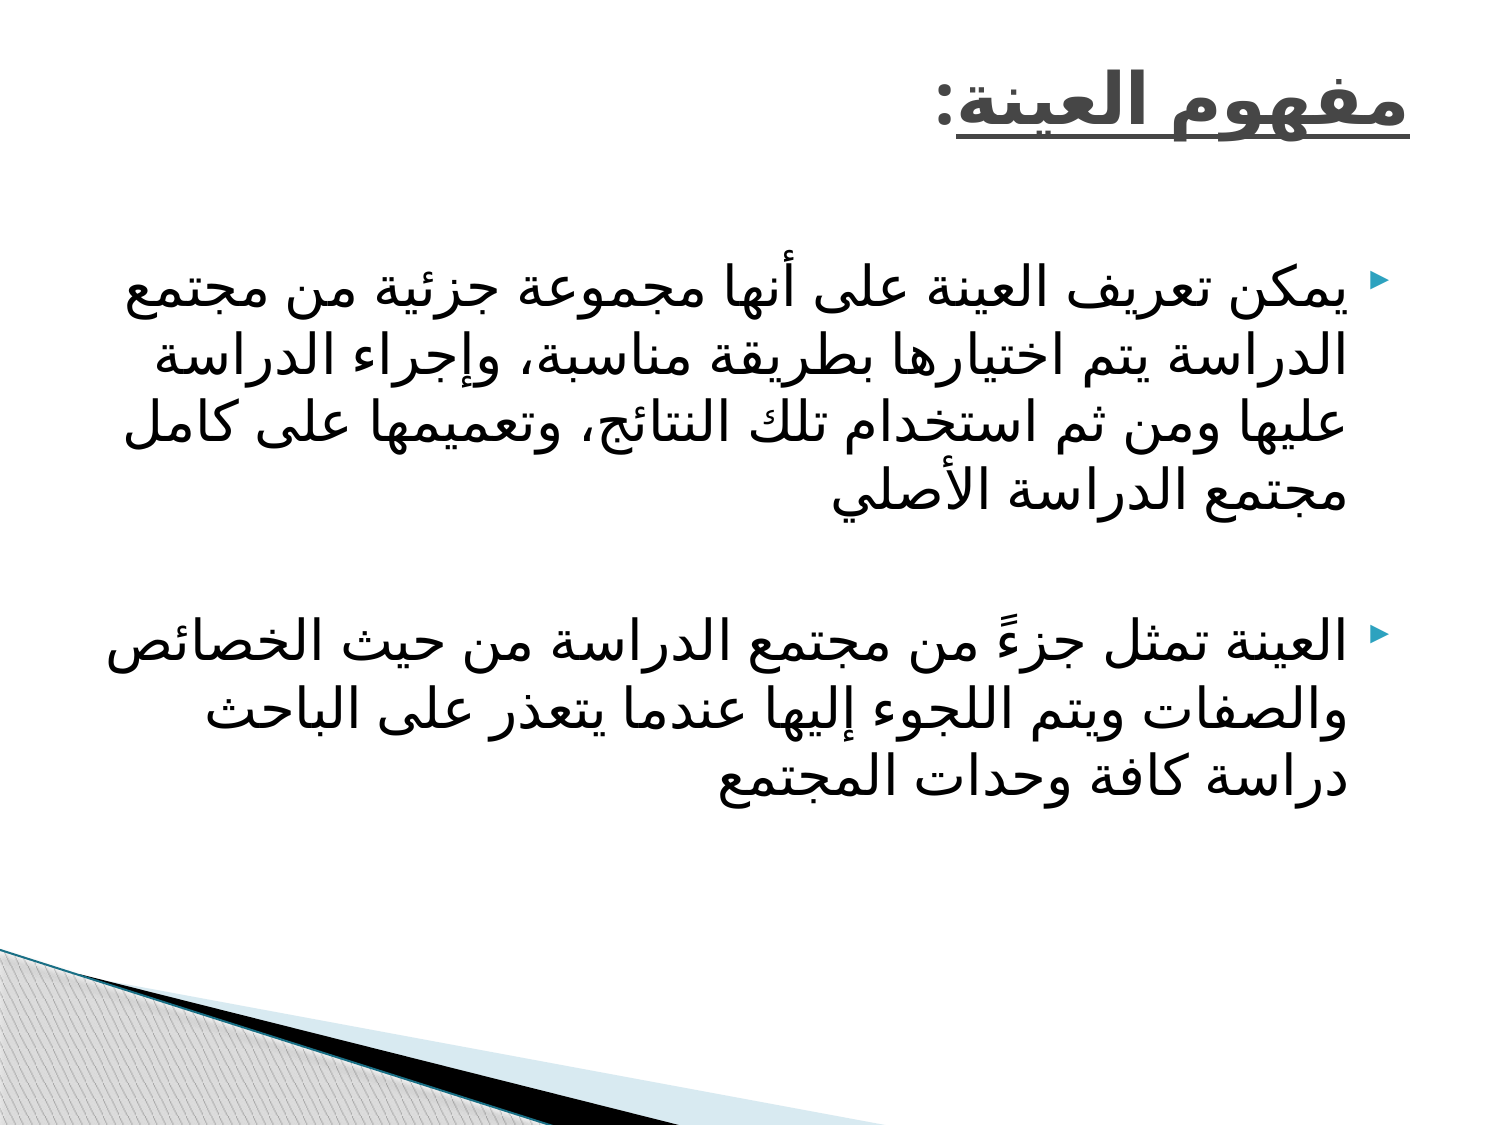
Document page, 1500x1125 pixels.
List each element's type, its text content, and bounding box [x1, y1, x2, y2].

list يمكن تعريف العينة على أنها مجموعة جزئية من مجتمع الدراسة يتم اختيارها بطريقة مناسبة، وإجراء الدراسة عليها ومن ثم استخدام تلك النتائج، وتعميمها على كامل مجتمع الدراسة الأصلي العينة تمثل جزءً من مجتمع الدراسة من حيث الخصائص والصفات ويتم اللجوء إليها عندما يتعذر على الباحث دراسة كافة وحدات المجتمع [75, 243, 1425, 986]
title مفهوم العينة: [75, 45, 1425, 233]
